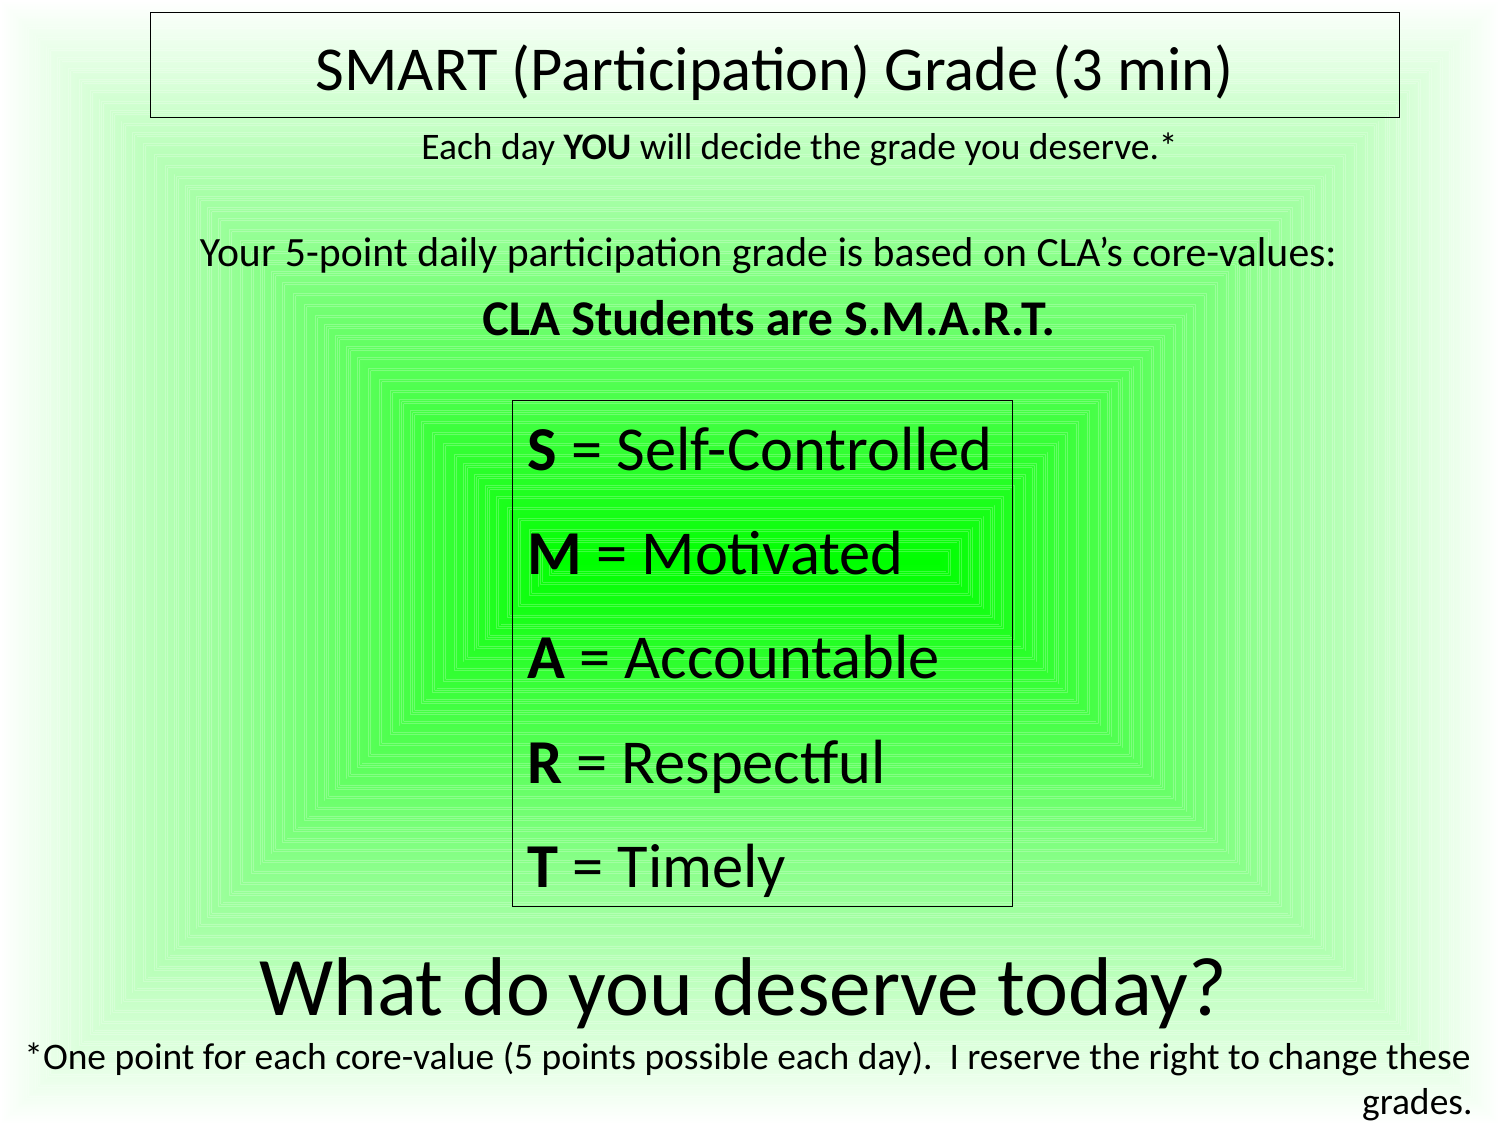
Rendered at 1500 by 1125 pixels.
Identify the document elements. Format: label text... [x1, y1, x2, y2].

text_box What do you deserve today? *One point for each core-value (5 points possible each day). I reserve the right to change these grades. [0, 924, 1488, 1125]
list Your 5-point daily participation grade is based on CLA’s core-values: CLA Students are S.M.A.R.T. [37, 217, 1500, 383]
text_box S = Self-Controlled M = Motivated A = Accountable R = Respectful T = Timely [512, 400, 1013, 907]
text_box Each day YOU will decide the grade you deserve.* [199, 114, 1400, 175]
text_box SMART (Participation) Grade (3 min) [150, 12, 1400, 118]
